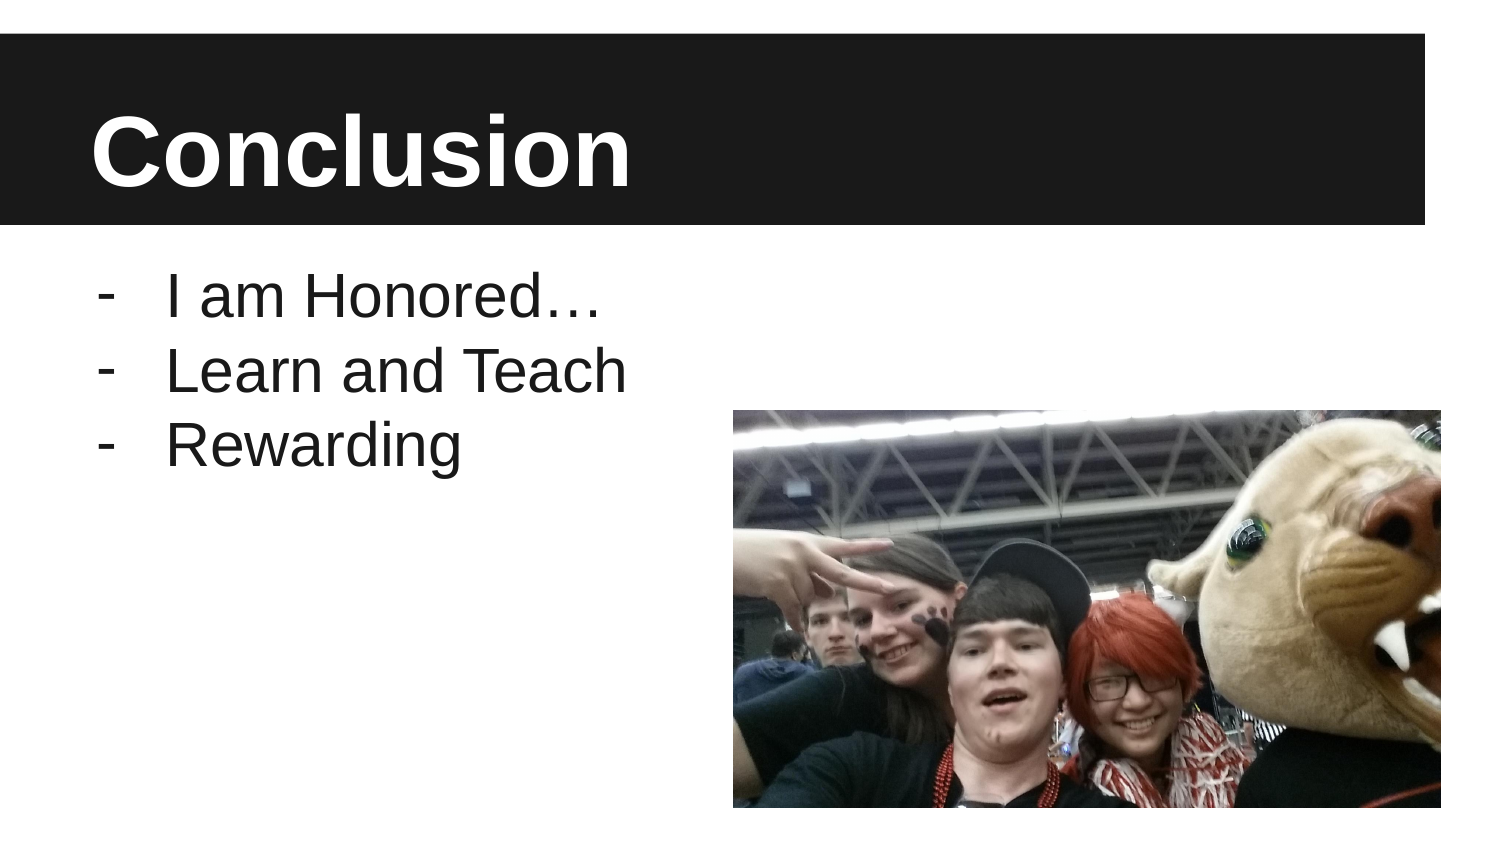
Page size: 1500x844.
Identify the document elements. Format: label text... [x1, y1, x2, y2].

title Conclusion [75, 33, 1425, 221]
picture [733, 410, 1442, 809]
list I am Honored… Learn and Teach Rewarding [75, 239, 1425, 808]
